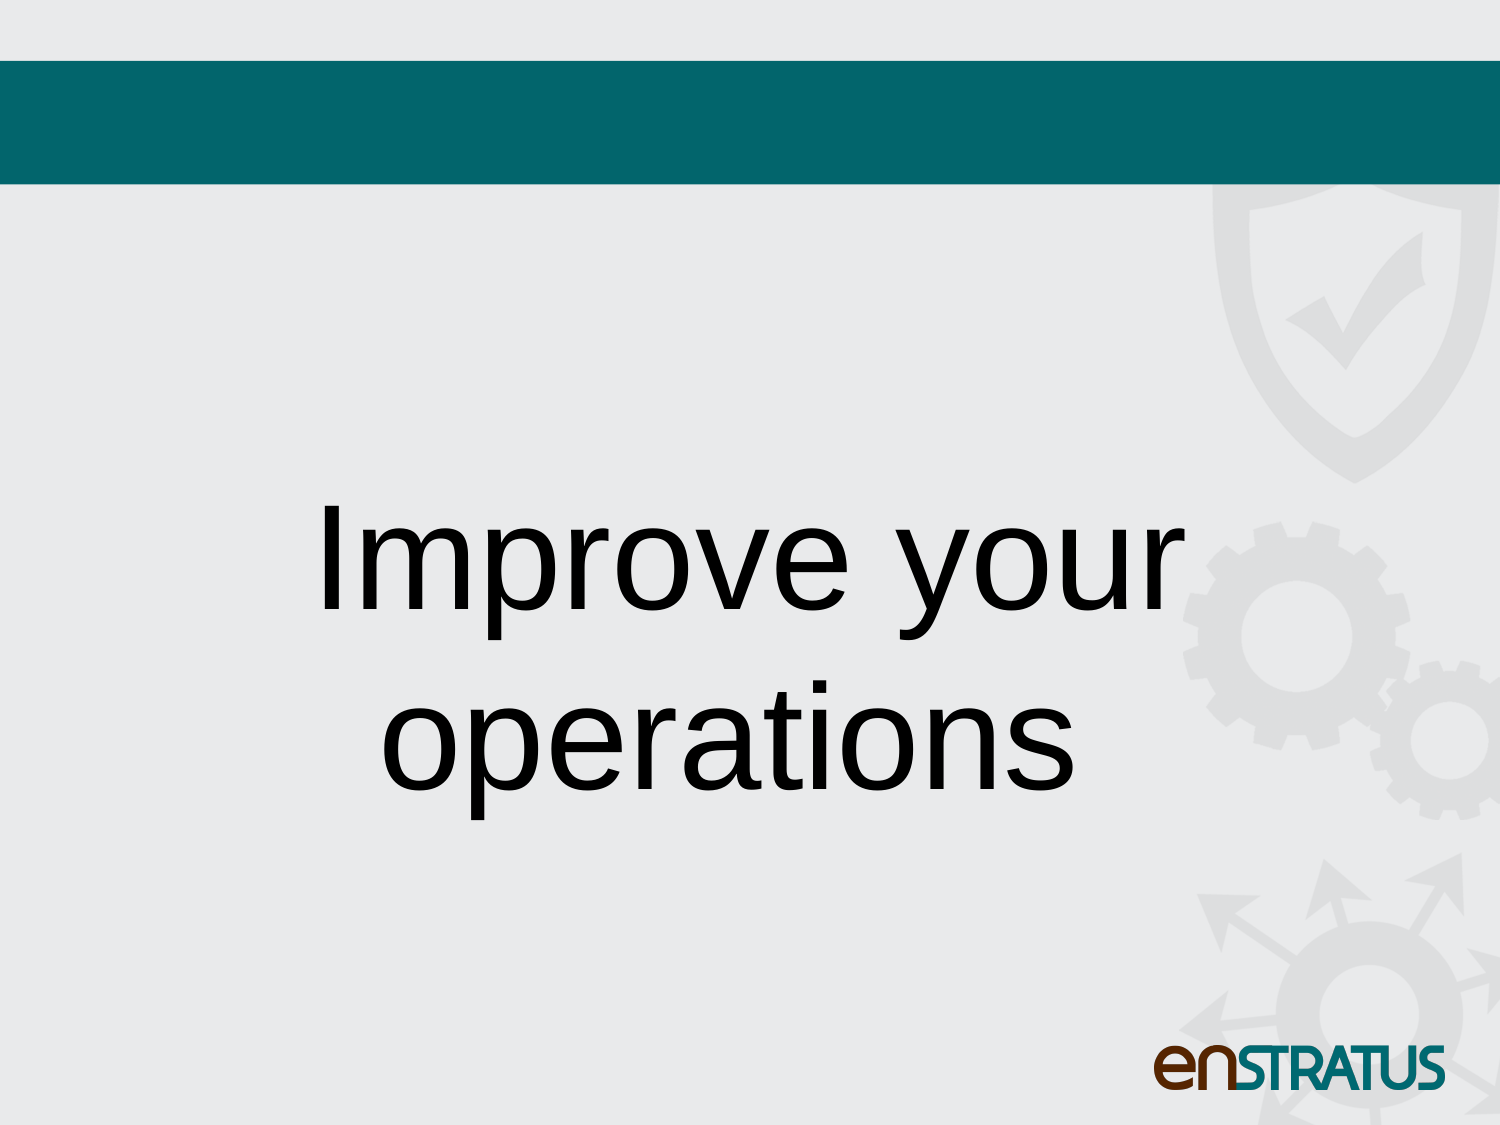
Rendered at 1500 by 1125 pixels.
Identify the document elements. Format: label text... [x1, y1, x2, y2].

list Improve your operations [65, 234, 1435, 1046]
picture [0, 185, 1500, 1125]
picture [0, 0, 1500, 60]
